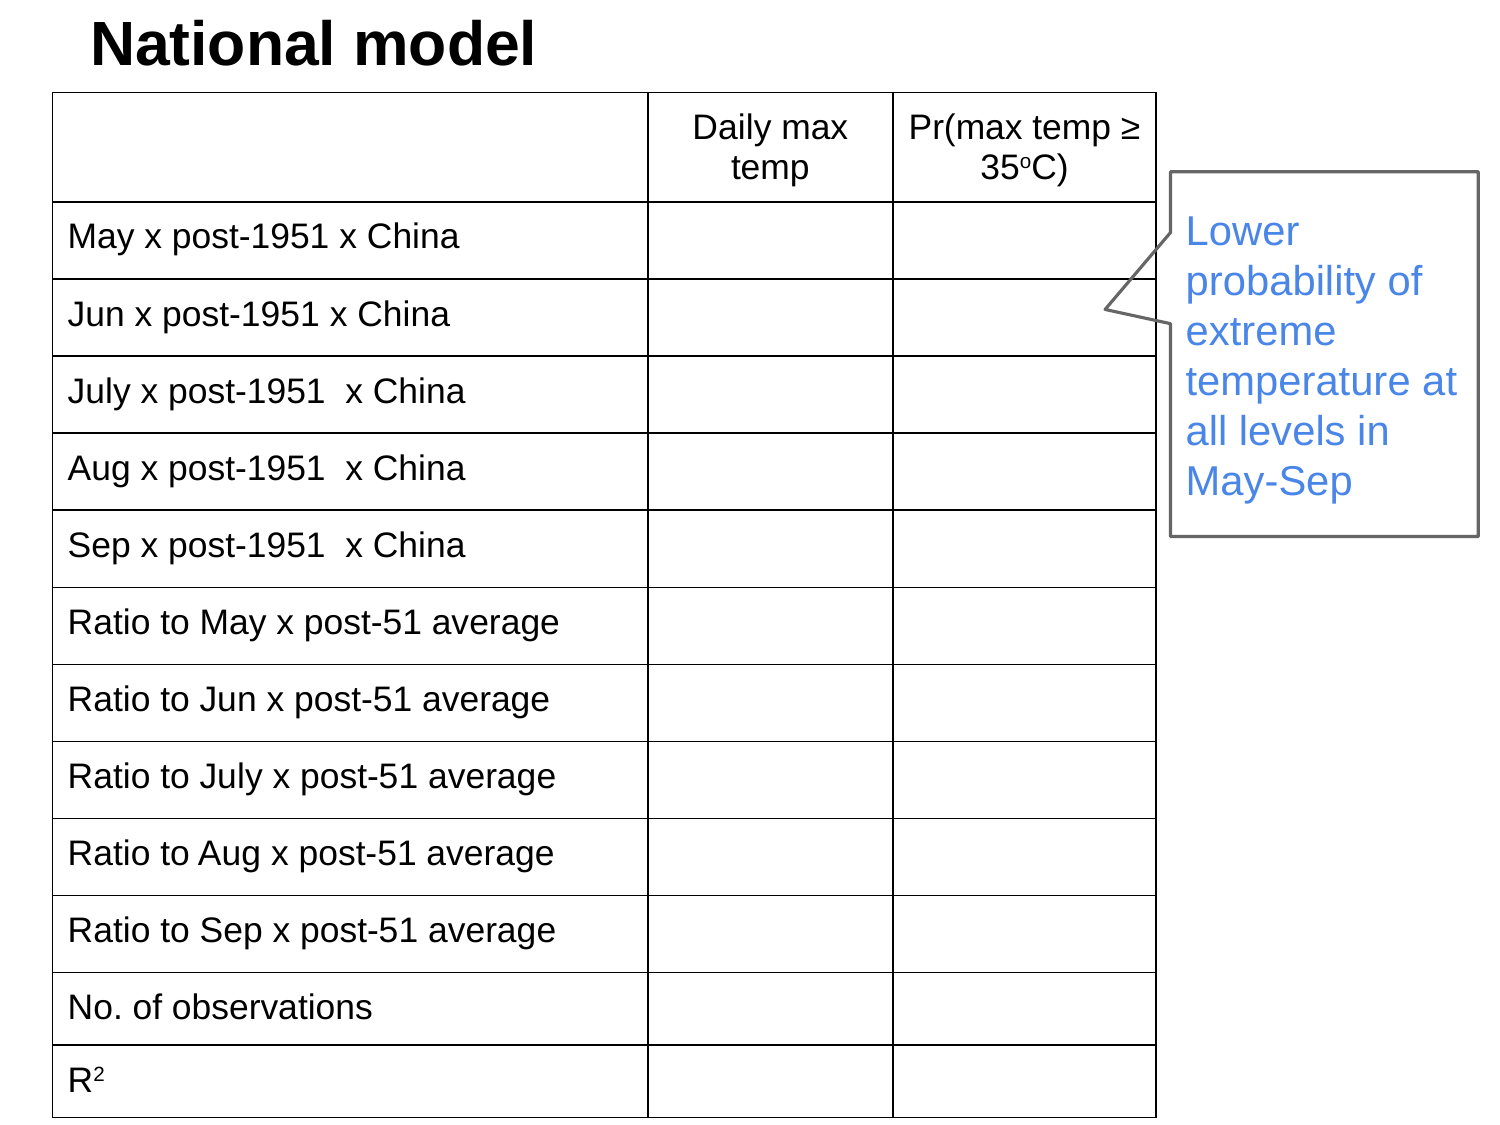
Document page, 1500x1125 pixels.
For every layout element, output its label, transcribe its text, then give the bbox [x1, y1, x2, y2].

table_cell [894, 357, 1155, 432]
table_cell [649, 588, 892, 664]
table_cell [894, 973, 1155, 1044]
table_header [53, 93, 647, 201]
table_cell Ratio to Jun x post-51 average [53, 665, 647, 741]
table_cell Sep x post-1951 x China [53, 511, 647, 587]
table_cell [649, 1046, 892, 1117]
table_cell No. of observations [53, 973, 647, 1044]
table_cell [894, 896, 1155, 972]
table_cell [894, 203, 1155, 278]
table_cell May x post-1951 x China [53, 203, 647, 278]
table_cell [649, 511, 892, 587]
table_cell Jun x post-1951 x China [53, 280, 647, 355]
table_cell July x post-1951 x China [53, 357, 647, 432]
table_cell [894, 665, 1155, 741]
table_cell [894, 511, 1155, 587]
table_cell [894, 742, 1155, 818]
table_cell [894, 819, 1155, 895]
table_header Daily max temp [649, 93, 892, 201]
table_cell Ratio to May x post-51 average [53, 588, 647, 664]
table_cell [649, 434, 892, 509]
table_cell [649, 665, 892, 741]
table_header Pr(max temp ≥ 35oC) [894, 93, 1155, 201]
table_cell [894, 588, 1155, 664]
table_cell Ratio to July x post-51 average [53, 742, 647, 818]
table_cell [649, 896, 892, 972]
table_cell [649, 357, 892, 432]
table_cell [649, 973, 892, 1044]
table_cell [894, 434, 1155, 509]
title National model [75, 16, 1142, 92]
table_cell [649, 742, 892, 818]
table_cell [649, 203, 892, 278]
table_cell Aug x post-1951 x China [53, 434, 647, 509]
table_cell [649, 819, 892, 895]
table_cell R2 [53, 1046, 647, 1117]
table_cell Ratio to Sep x post-51 average [53, 896, 647, 972]
table_cell [894, 280, 1155, 355]
text_box Lower probability of extreme temperature at all levels in May-Sep [1105, 171, 1479, 537]
table_cell [894, 1046, 1155, 1117]
table_cell [649, 280, 892, 355]
table_cell Ratio to Aug x post-51 average [53, 819, 647, 895]
